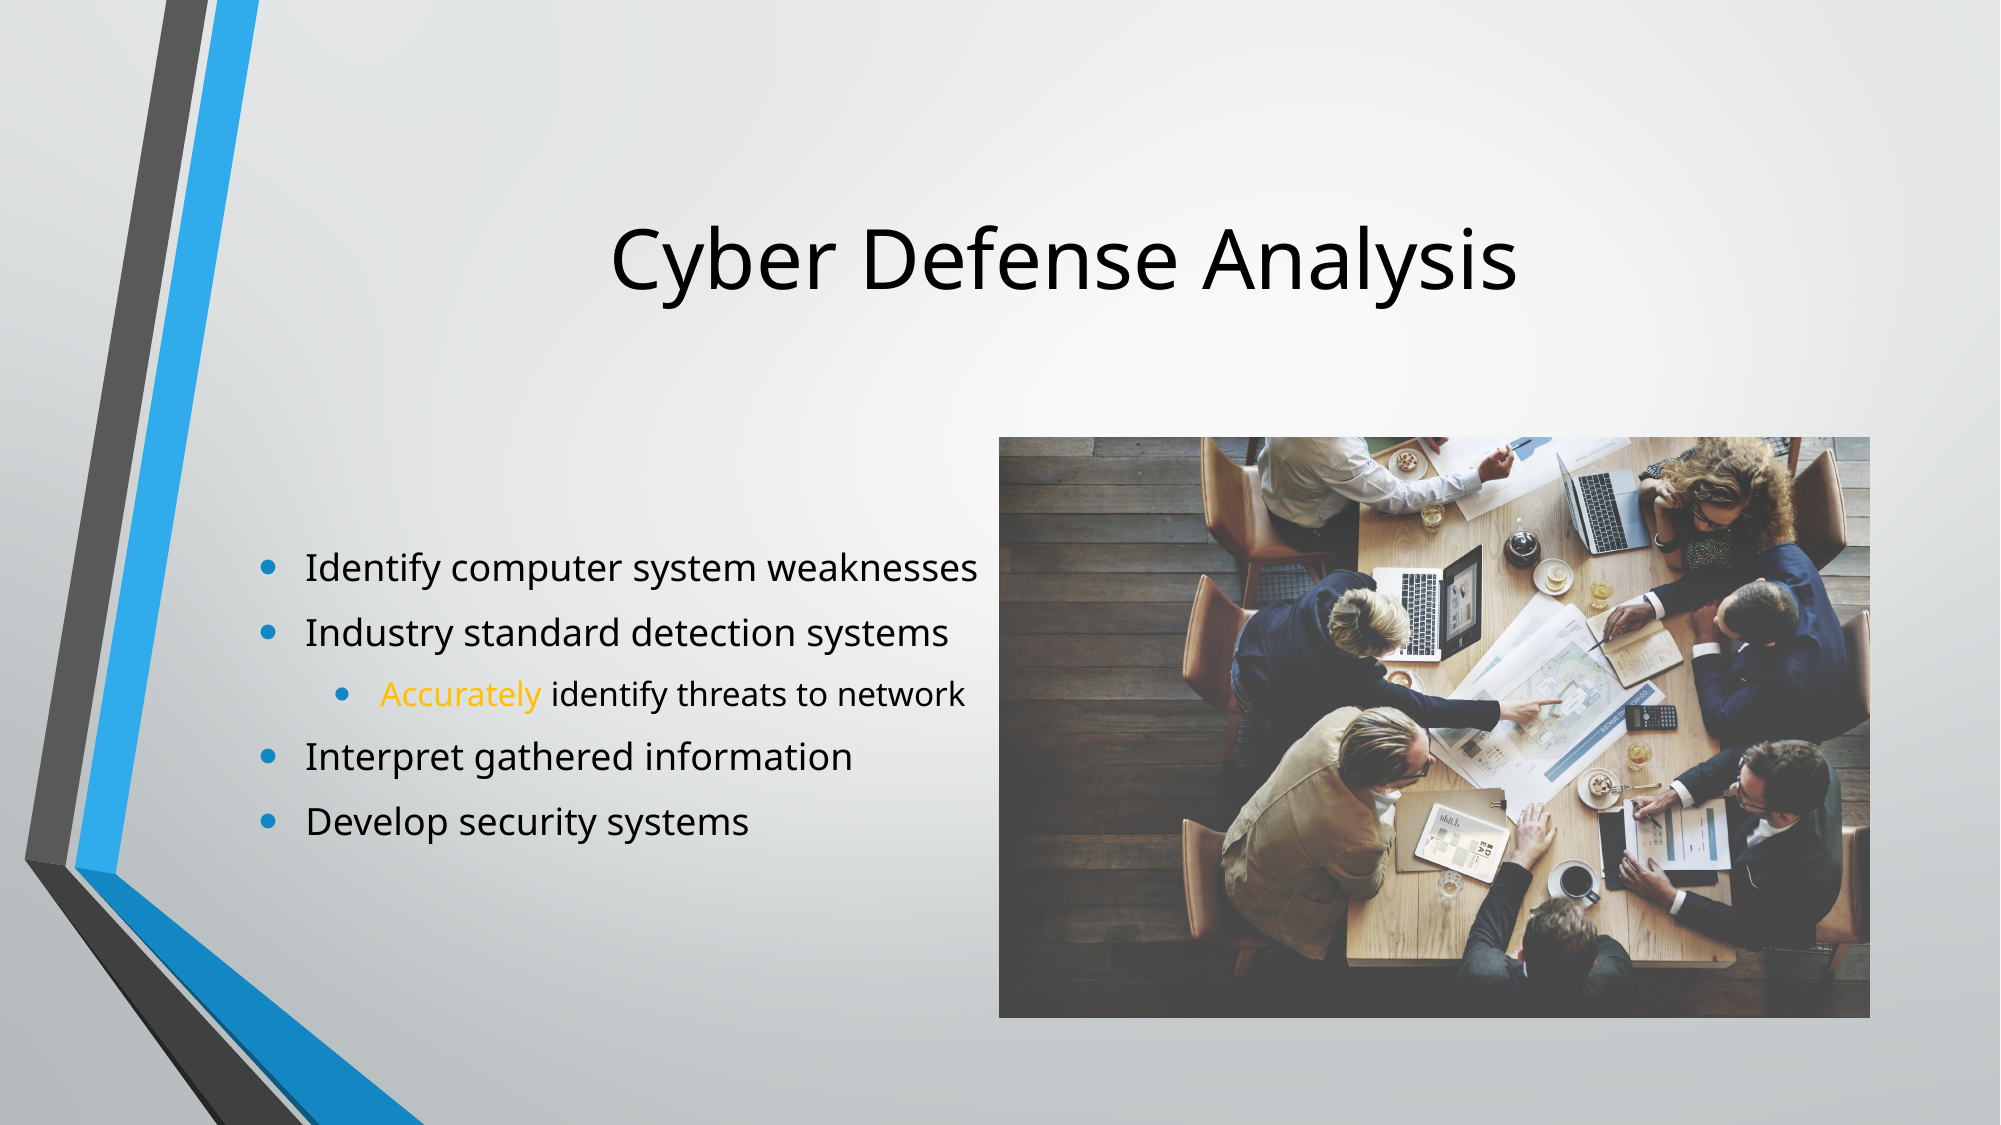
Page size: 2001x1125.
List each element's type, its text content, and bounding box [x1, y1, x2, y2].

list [999, 437, 1870, 1018]
title Cyber Defense Analysis [243, 112, 1887, 400]
list Identify computer system weaknesses Industry standard detection systems Accurately identify threats to network Interpret gathered information Develop security systems [243, 437, 999, 950]
